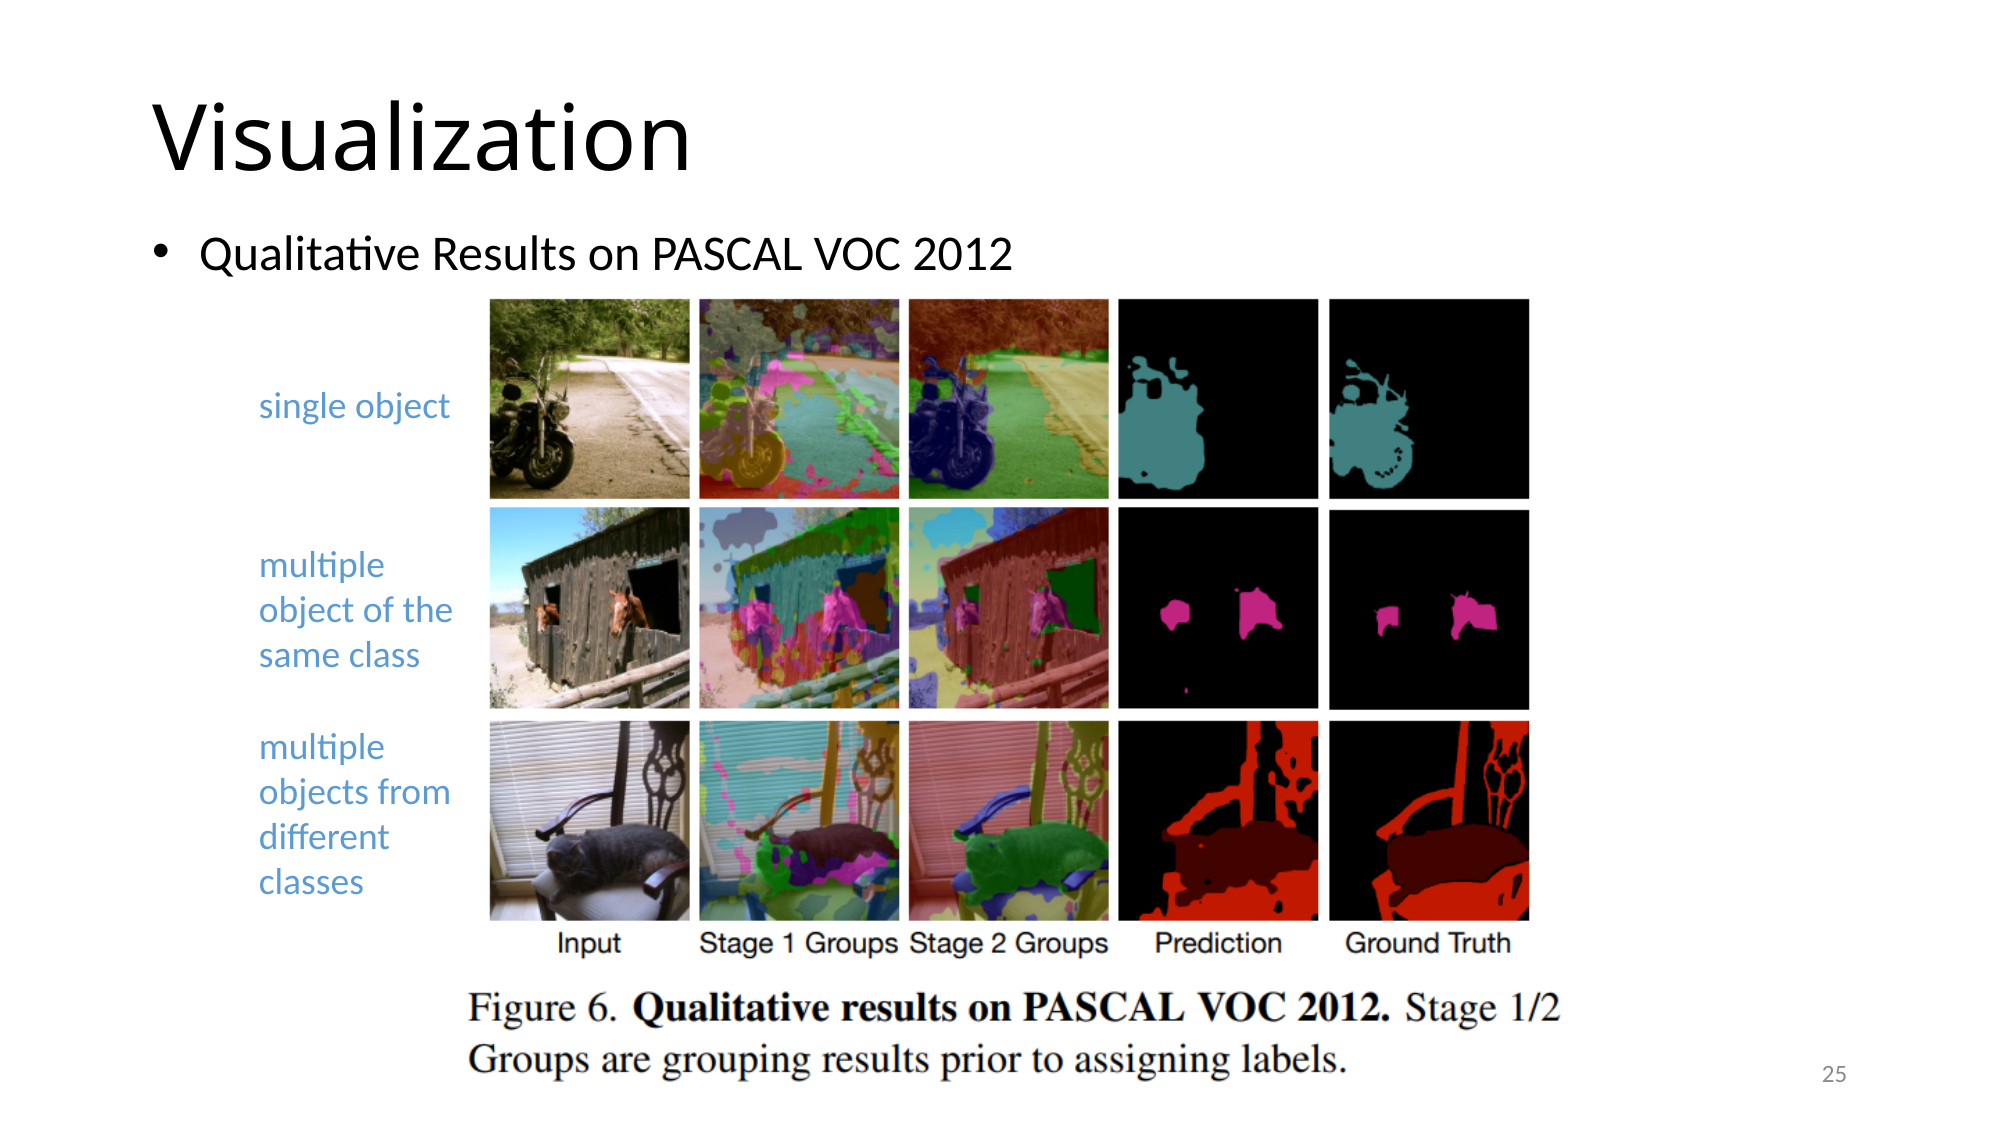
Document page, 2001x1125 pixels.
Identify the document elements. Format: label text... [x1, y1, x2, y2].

text_box Qualitative Results on PASCAL VOC 2012 [137, 213, 1811, 288]
title Visualization [137, 32, 1915, 250]
text_box multiple object of the same class [244, 532, 411, 683]
text_box single object [244, 373, 411, 434]
text_box multiple objects from different classes [244, 714, 411, 910]
picture [411, 284, 1589, 1093]
slide_number 25 [1412, 1042, 1863, 1103]
